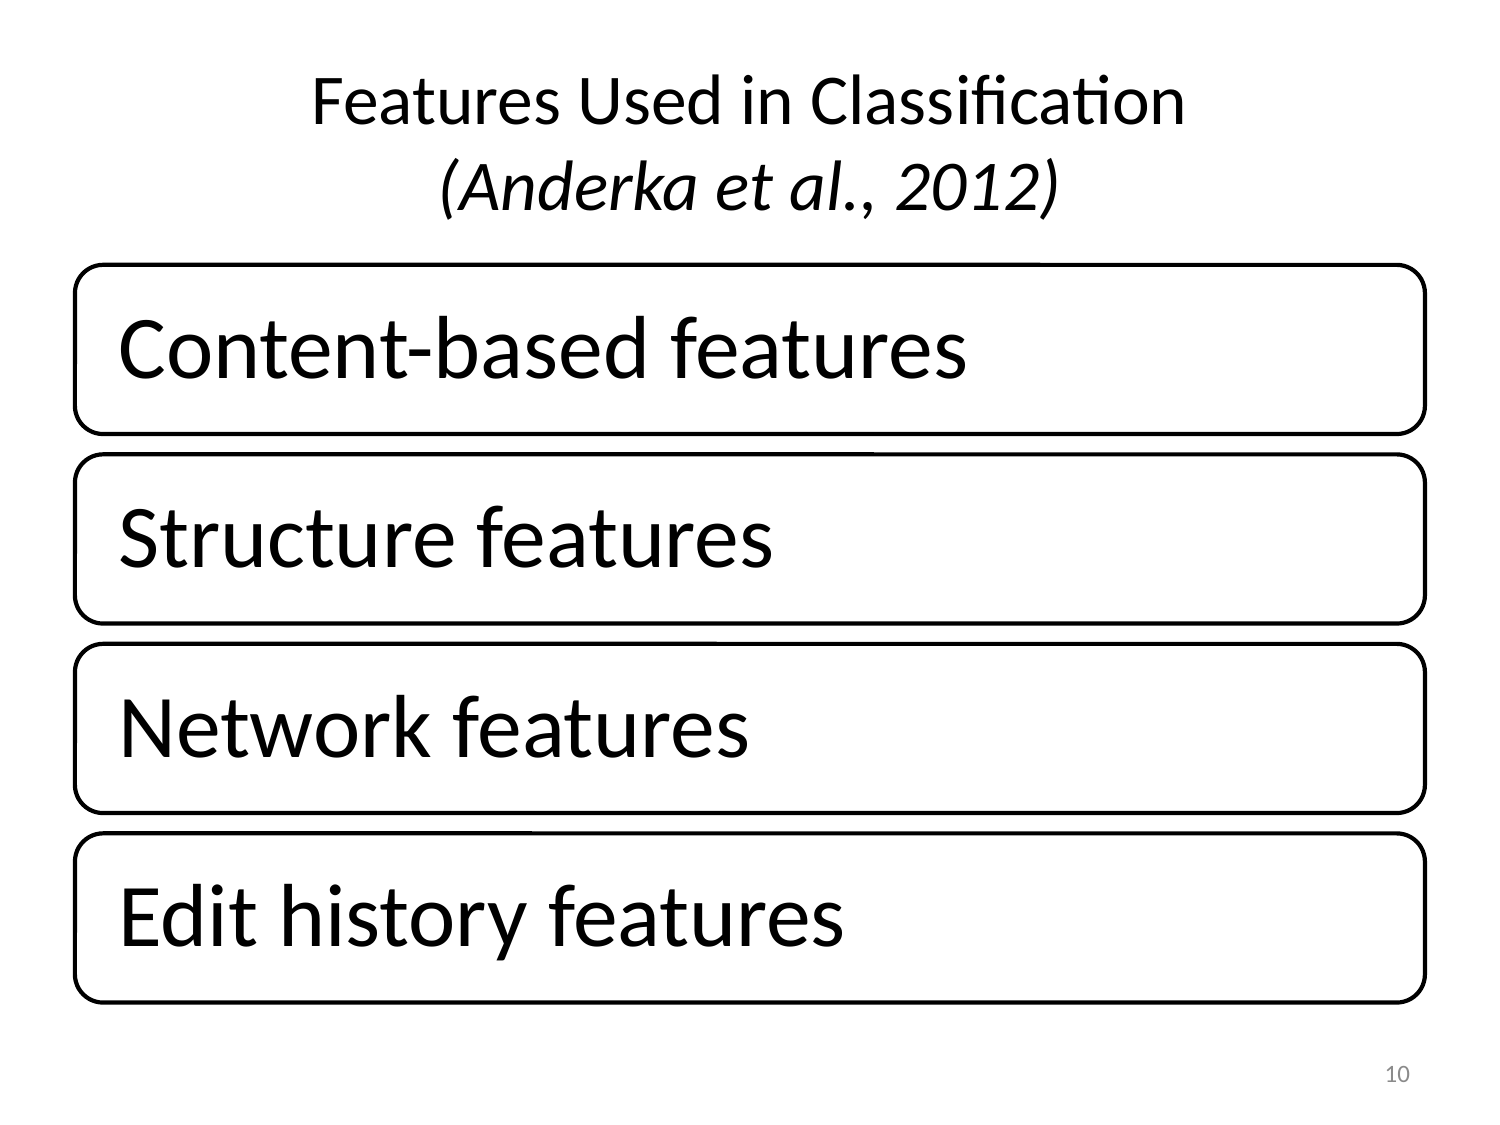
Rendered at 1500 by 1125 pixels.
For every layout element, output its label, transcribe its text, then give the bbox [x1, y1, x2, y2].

slide_number 10 [1074, 1042, 1425, 1103]
title Features Used in Classification (Anderka et al., 2012) [75, 45, 1425, 233]
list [74, 262, 1426, 1006]
